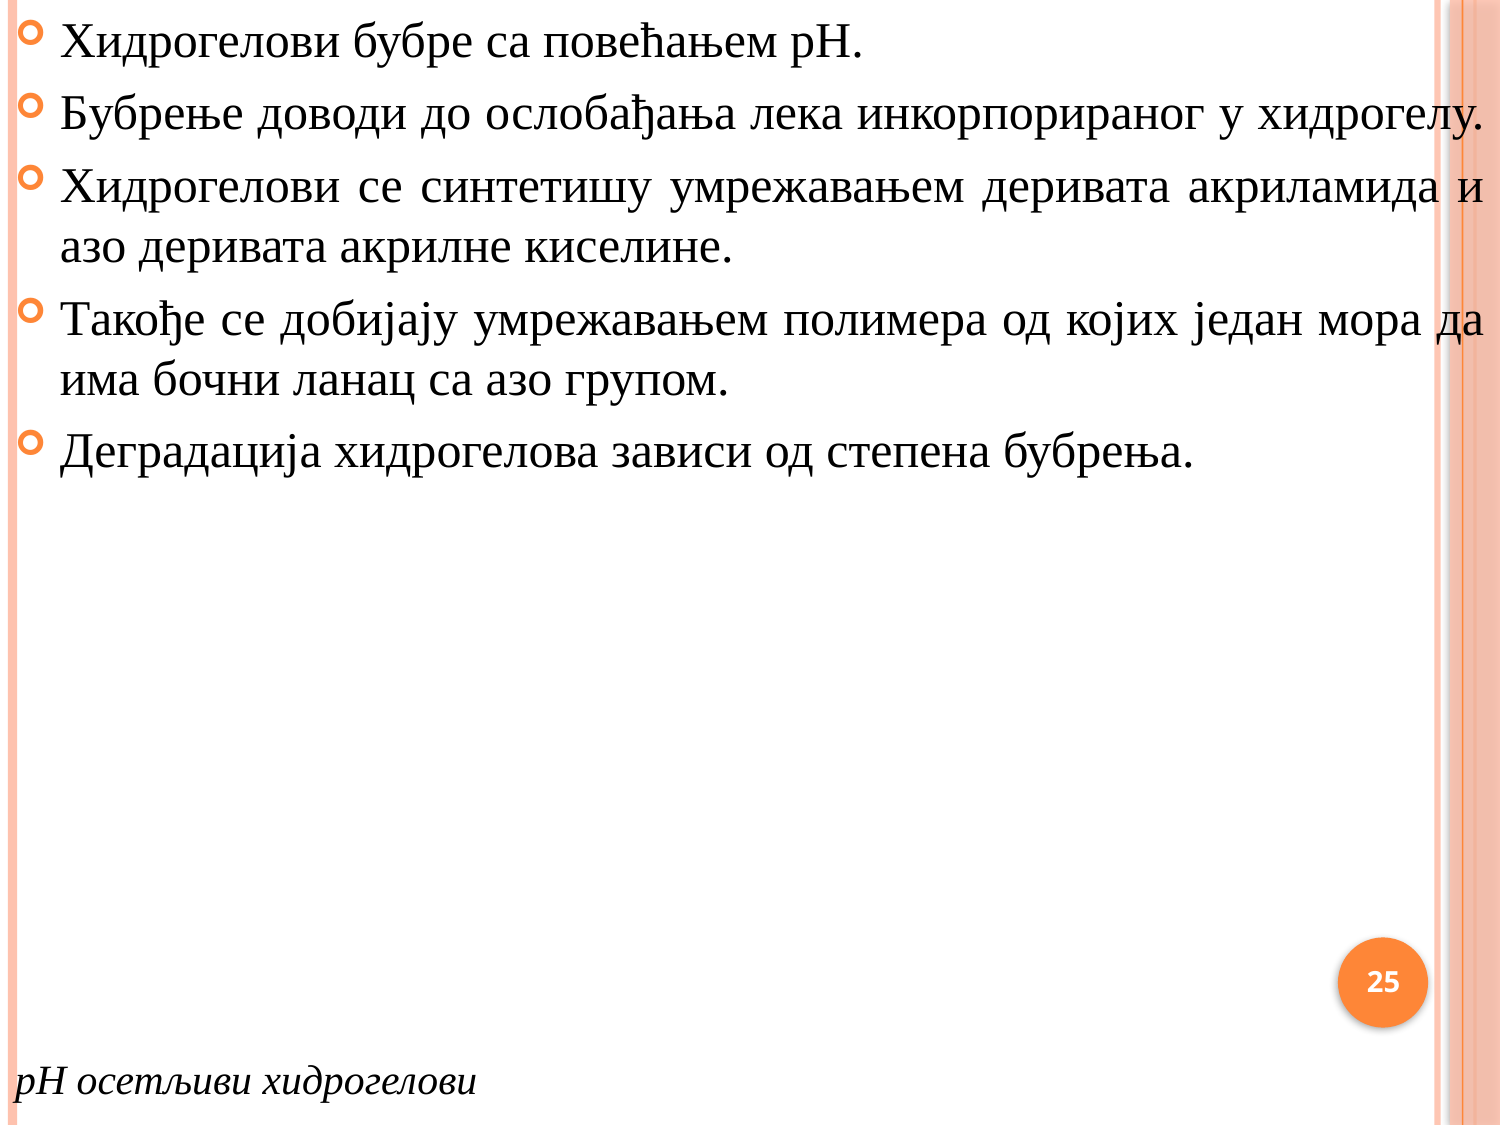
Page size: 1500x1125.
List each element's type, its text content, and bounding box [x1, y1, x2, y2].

list Хидрогелови бубре са повећањем pH. Бубрење доводи до ослобађања лека инкорпорираног у хидрогелу. Хидрогелови се синтетишу умрежавањем деривата акриламида и азо деривата акрилне киселине. Такође се добијају умрежавањем полимера од којих један мора да има бочни ланац са азо групом. Деградација хидрогелова зависи од степена бубрења. pH осетљиви хидрогелови [0, 0, 1500, 1125]
slide_number 25 [1333, 940, 1434, 1026]
